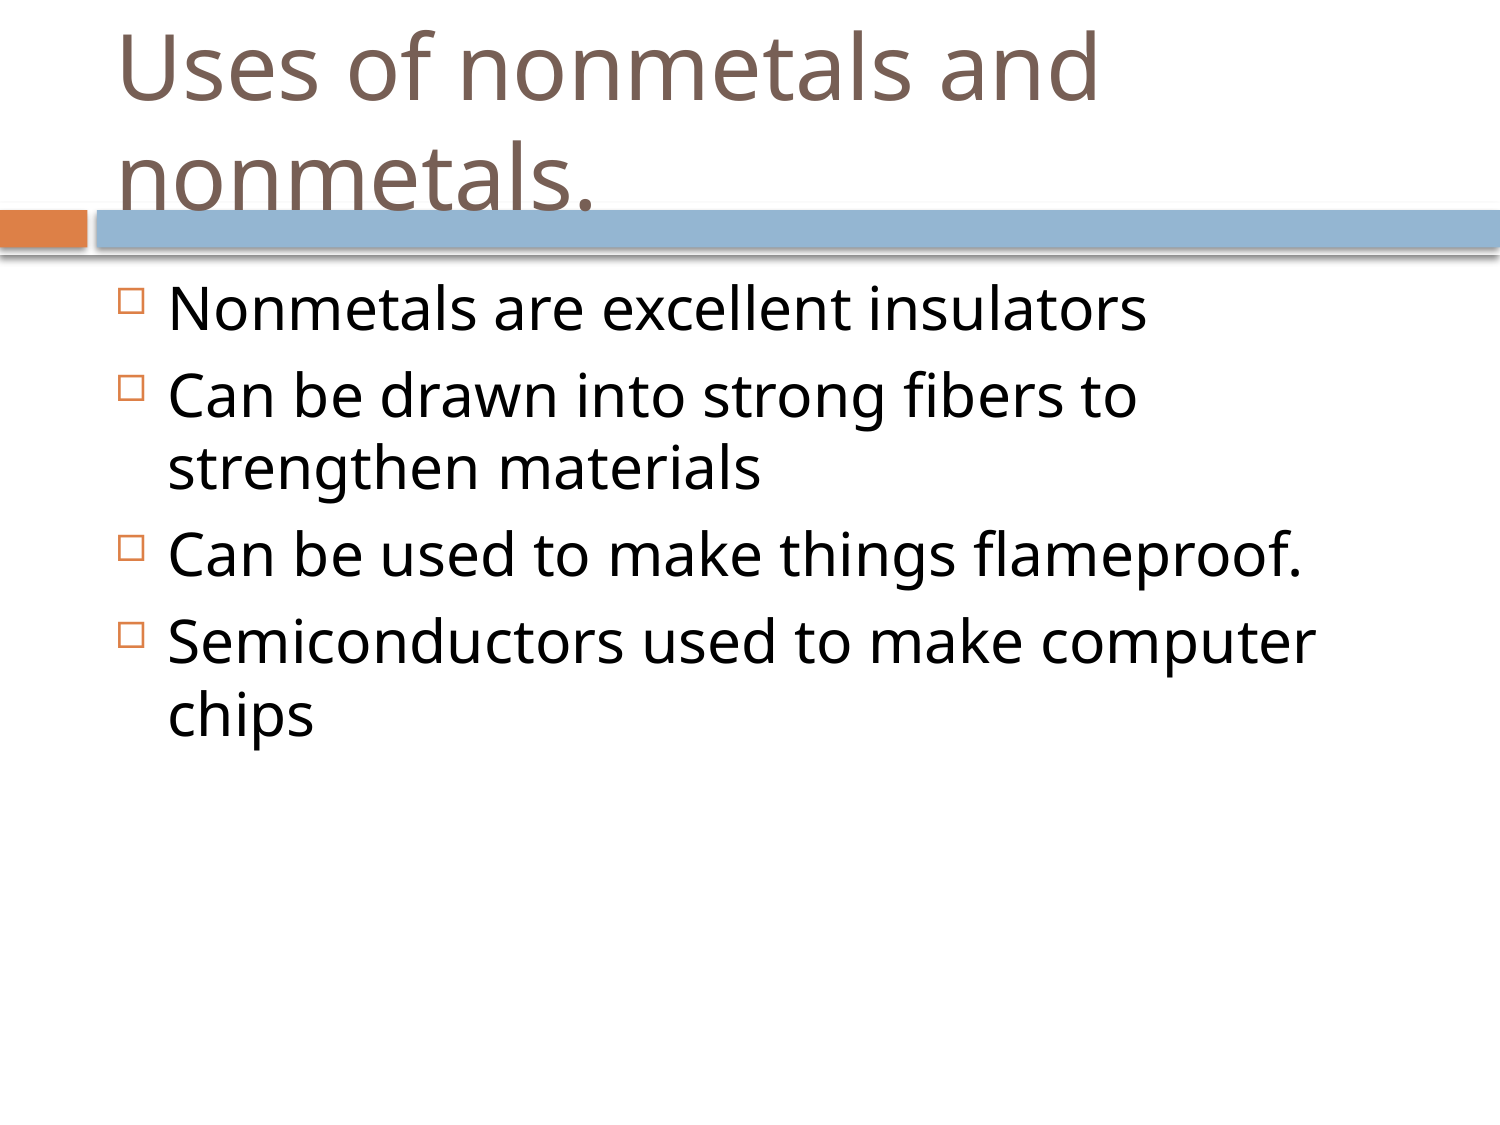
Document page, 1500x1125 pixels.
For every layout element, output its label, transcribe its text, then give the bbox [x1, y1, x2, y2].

title Uses of nonmetals and nonmetals. [100, 37, 1438, 200]
list Nonmetals are excellent insulators Can be drawn into strong fibers to strengthen materials Can be used to make things flameproof. Semiconductors used to make computer chips [100, 262, 1438, 1000]
